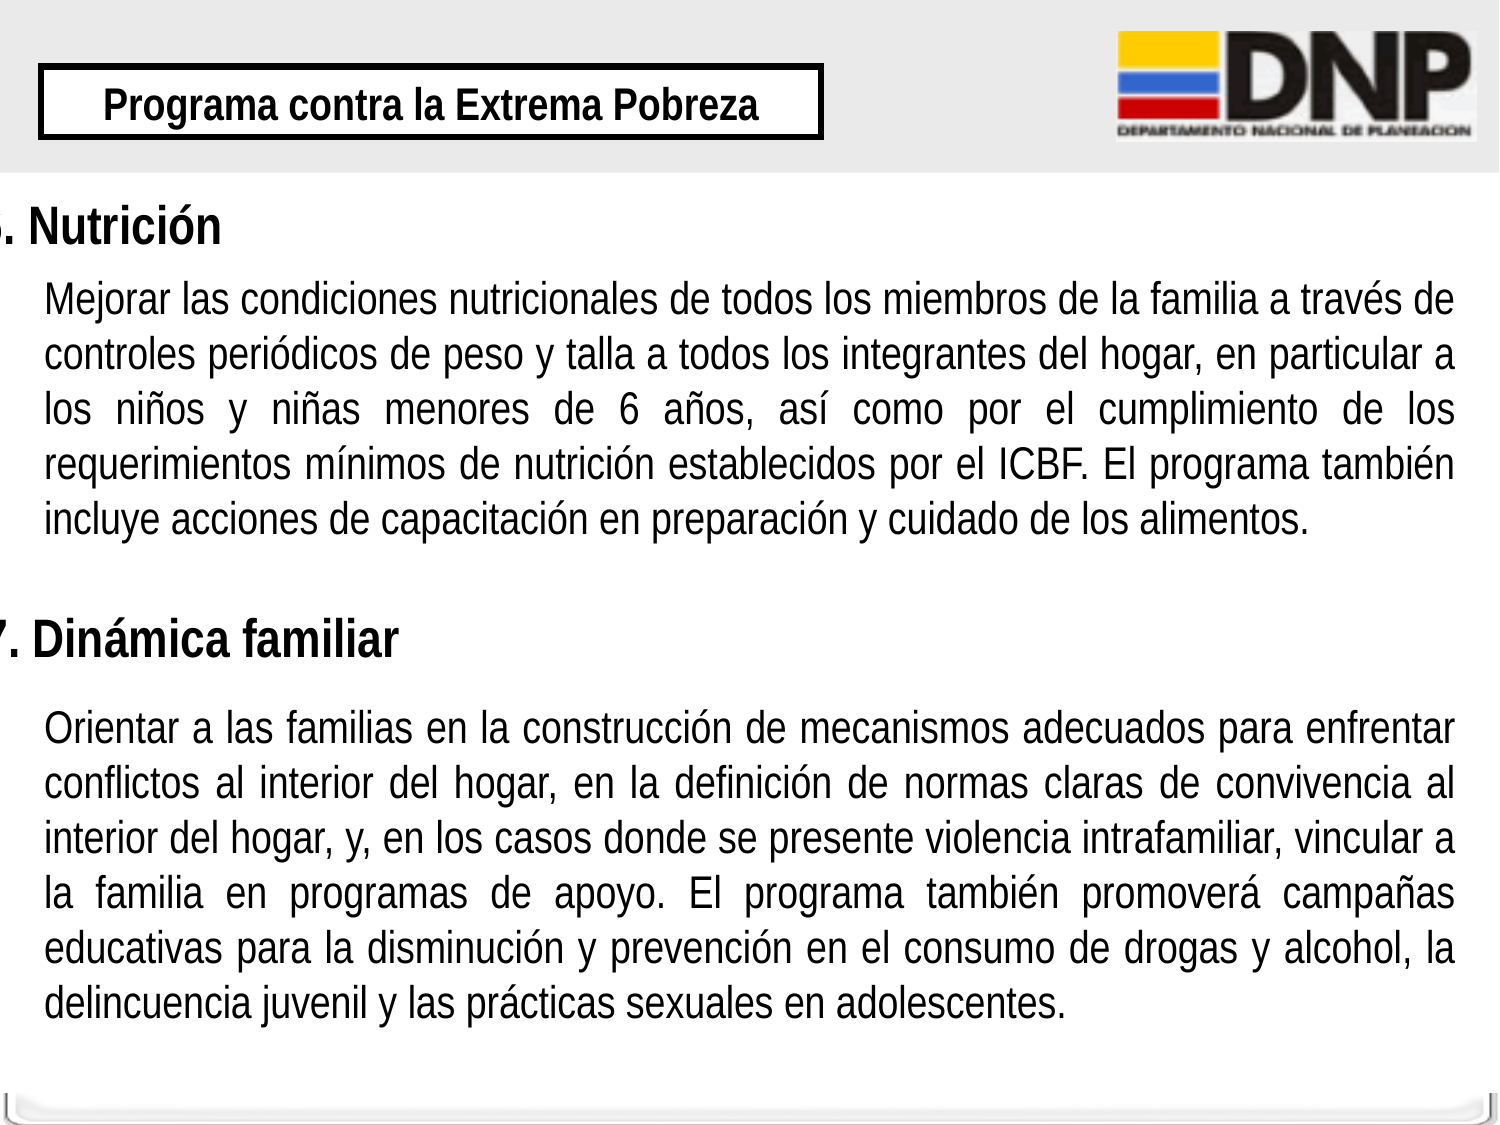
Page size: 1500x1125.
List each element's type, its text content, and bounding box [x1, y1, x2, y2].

text_box 6. Nutrición [0, 182, 388, 256]
text_box Mejorar las condiciones nutricionales de todos los miembros de la familia a través de controles periódicos de peso y talla a todos los integrantes del hogar, en particular a los niños y niñas menores de 6 años, así como por el cumplimiento de los requerimientos mínimos de nutrición establecidos por el ICBF. El programa también incluye acciones de capacitación en preparación y cuidado de los alimentos. [29, 261, 1471, 551]
text_box 7. Dinámica familiar [0, 596, 565, 669]
picture [0, 1093, 1500, 1125]
text_box Programa contra la Extrema Pobreza [41, 66, 821, 138]
picture [1116, 31, 1477, 142]
text_box Orientar a las familias en la construcción de mecanismos adecuados para enfrentar conflictos al interior del hogar, en la definición de normas claras de convivencia al interior del hogar, y, en los casos donde se presente violencia intrafamiliar, vincular a la familia en programas de apoyo. El programa también promoverá campañas educativas para la disminución y prevención en el consumo de drogas y alcohol, la delincuencia juvenil y las prácticas sexuales en adolescentes. [29, 690, 1471, 1035]
